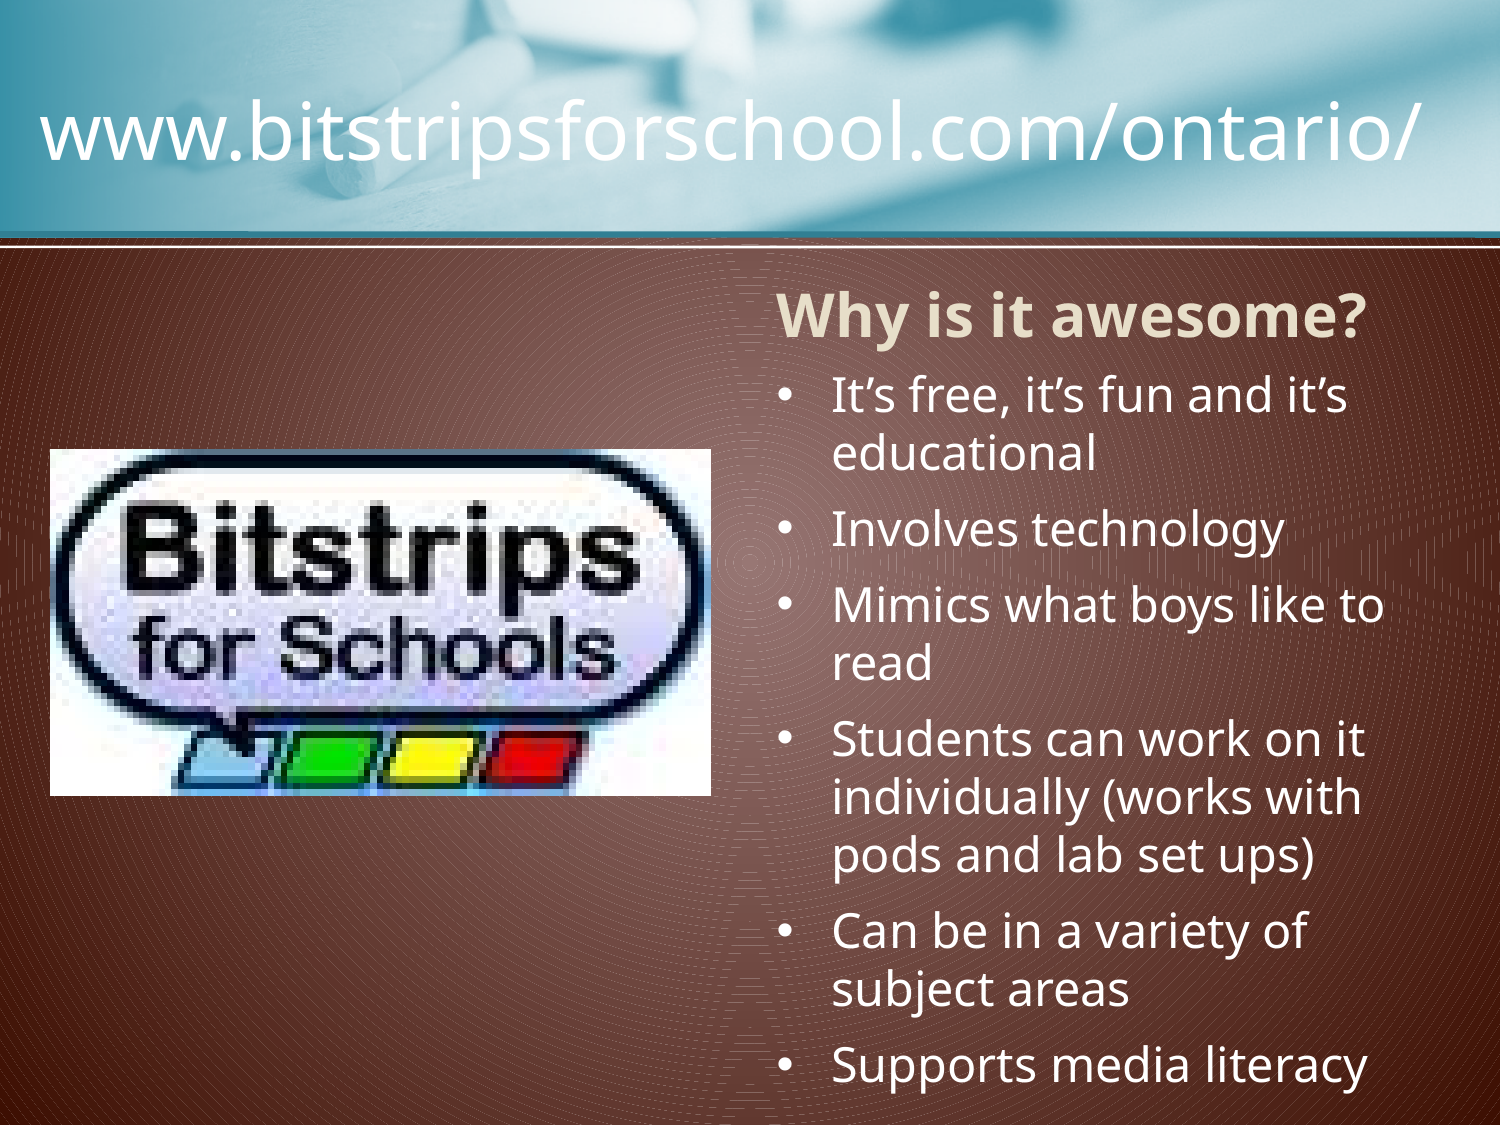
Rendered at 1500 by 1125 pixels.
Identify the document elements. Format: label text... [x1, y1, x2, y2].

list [49, 449, 711, 796]
title www.bitstripsforschool.com/ontario/ [24, 24, 1450, 233]
list Why is it awesome? [761, 251, 1425, 356]
list It’s free, it’s fun and it’s educational Involves technology Mimics what boys like to read Students can work on it individually (works with pods and lab set ups) Can be in a variety of subject areas Supports media literacy [761, 356, 1425, 1100]
